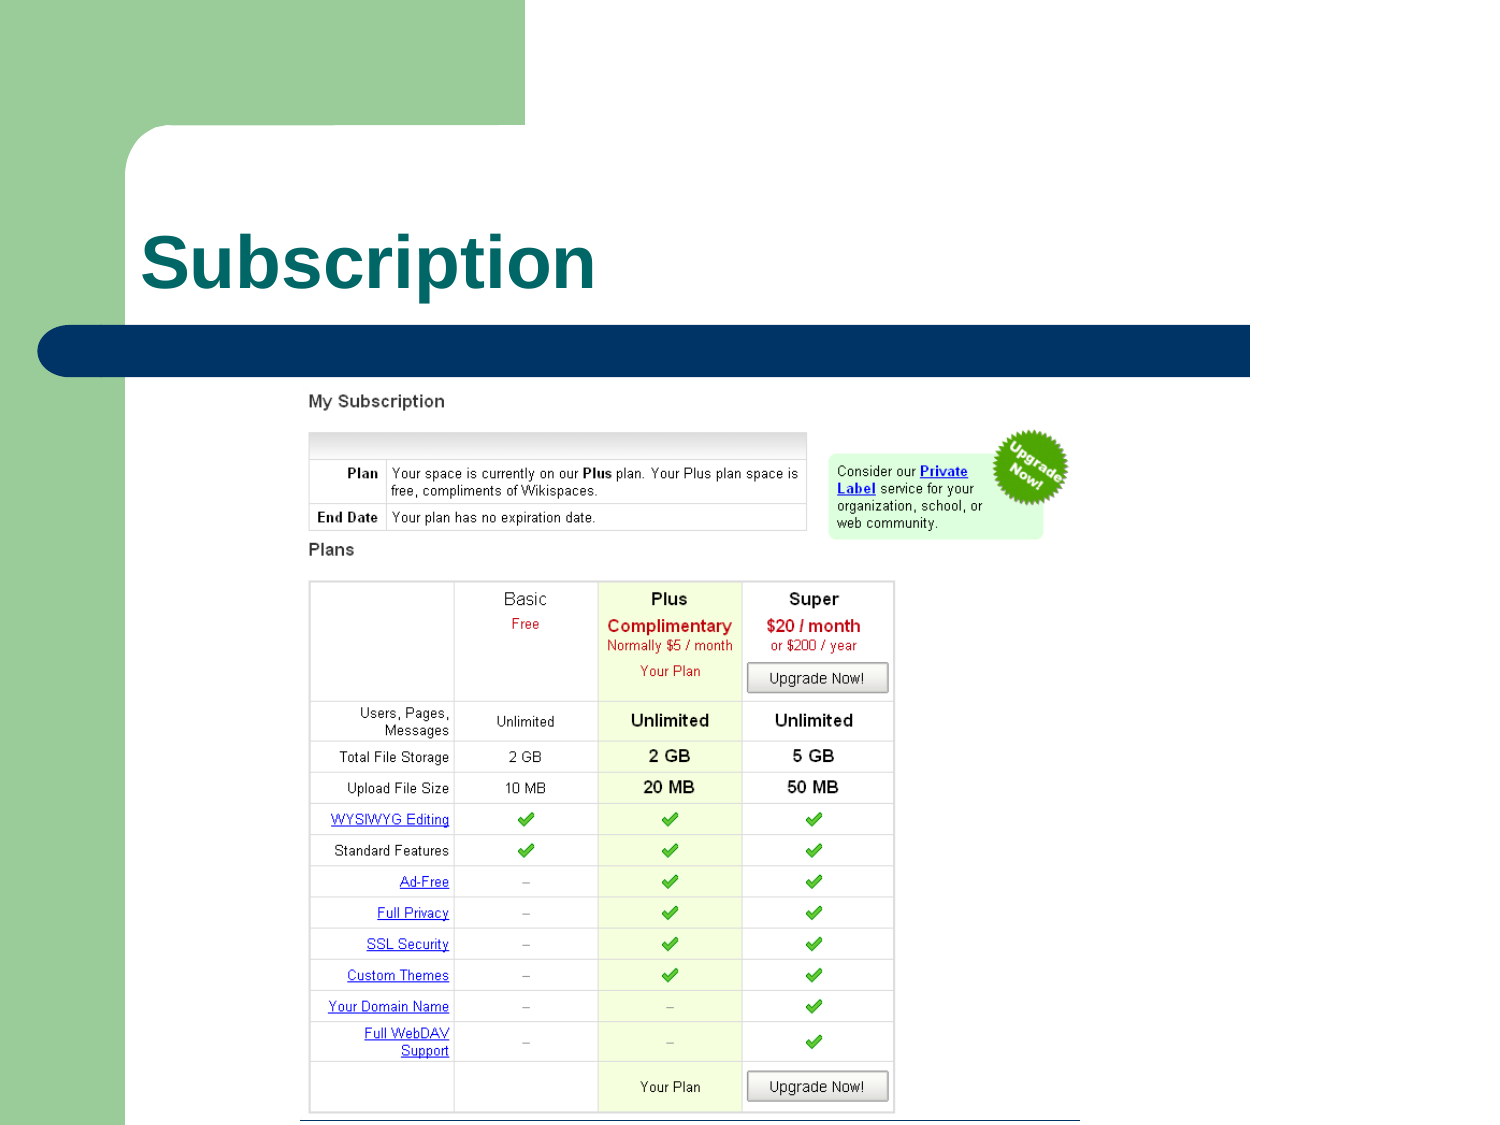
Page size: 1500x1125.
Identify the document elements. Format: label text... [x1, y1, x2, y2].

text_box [299, 387, 1080, 1121]
title Subscription [124, 124, 1426, 313]
